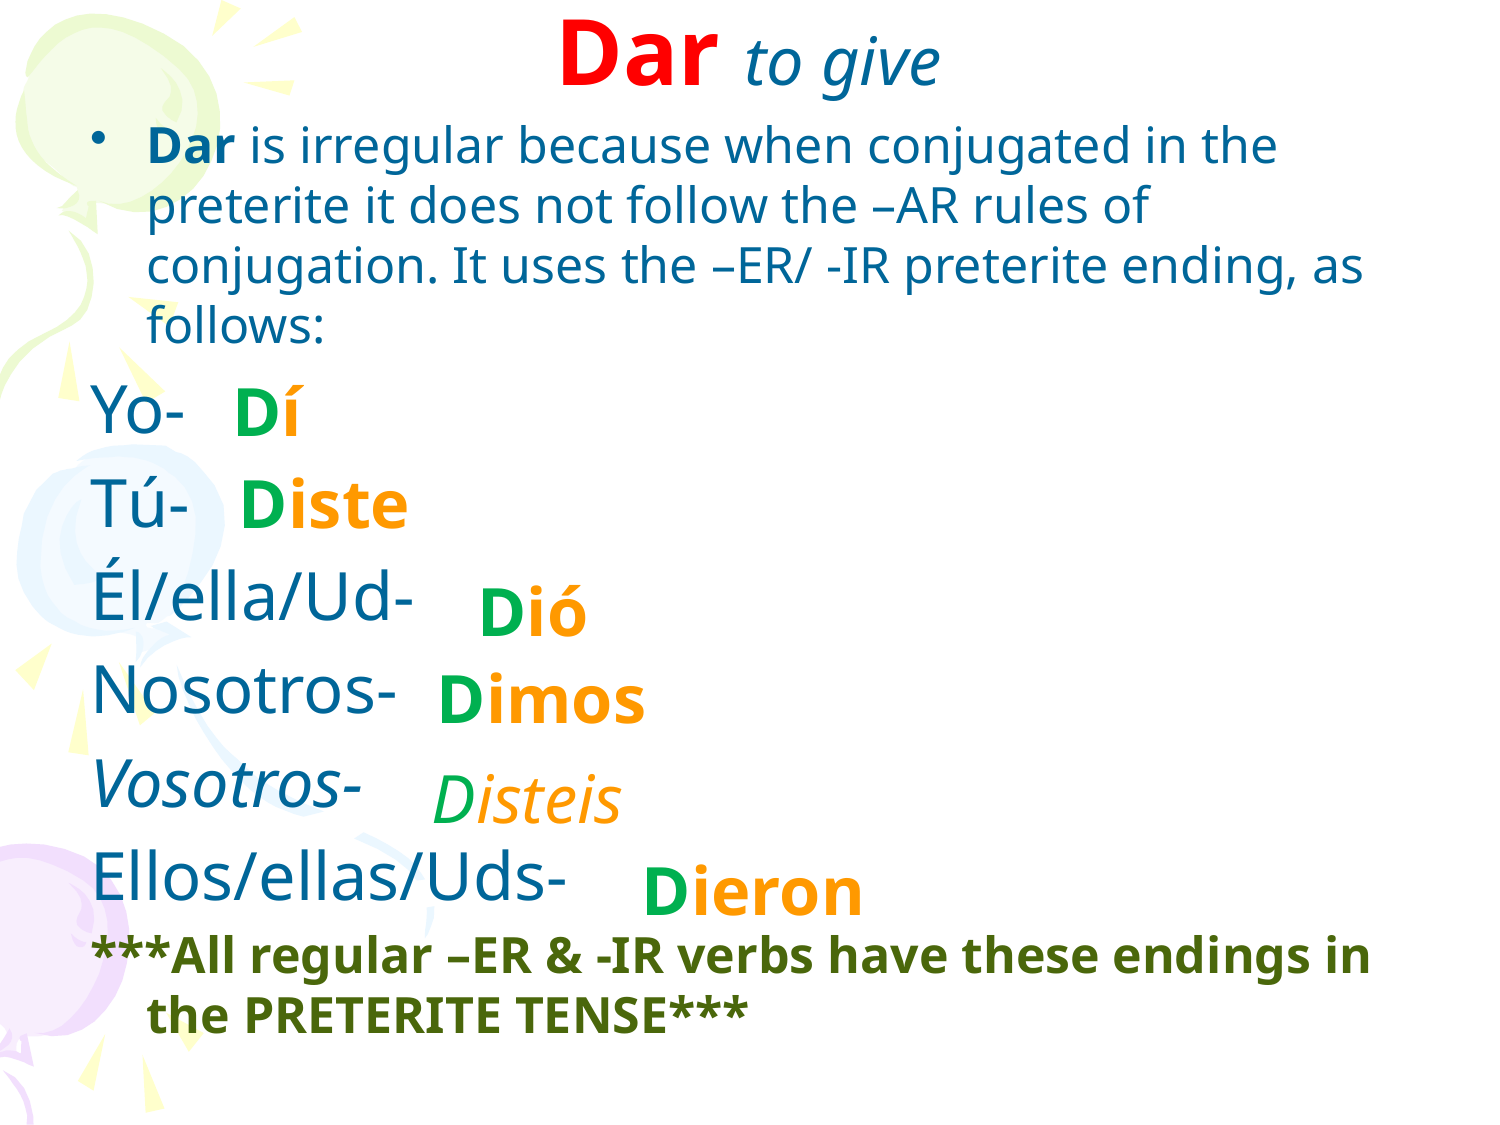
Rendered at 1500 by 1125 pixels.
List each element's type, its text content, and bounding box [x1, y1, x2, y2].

text_box Dieron [626, 841, 880, 937]
text_box Disteis [416, 749, 639, 845]
text_box Dió [462, 562, 604, 649]
text_box Dimos [421, 649, 662, 745]
text_box Diste [224, 454, 426, 549]
list Dar is irregular because when conjugated in the preterite it does not follow the –AR rules of conjugation. It uses the –ER/ -IR preterite ending, as follows: Yo- Tú- Él/ella/Ud- Nosotros- Vosotros- Ellos/ellas/Uds- ***All regular –ER & -IR verbs have these endings in the PRETERITE TENSE*** [75, 106, 1425, 1013]
text_box Dí [217, 362, 317, 458]
title Dar to give [72, 0, 1425, 113]
